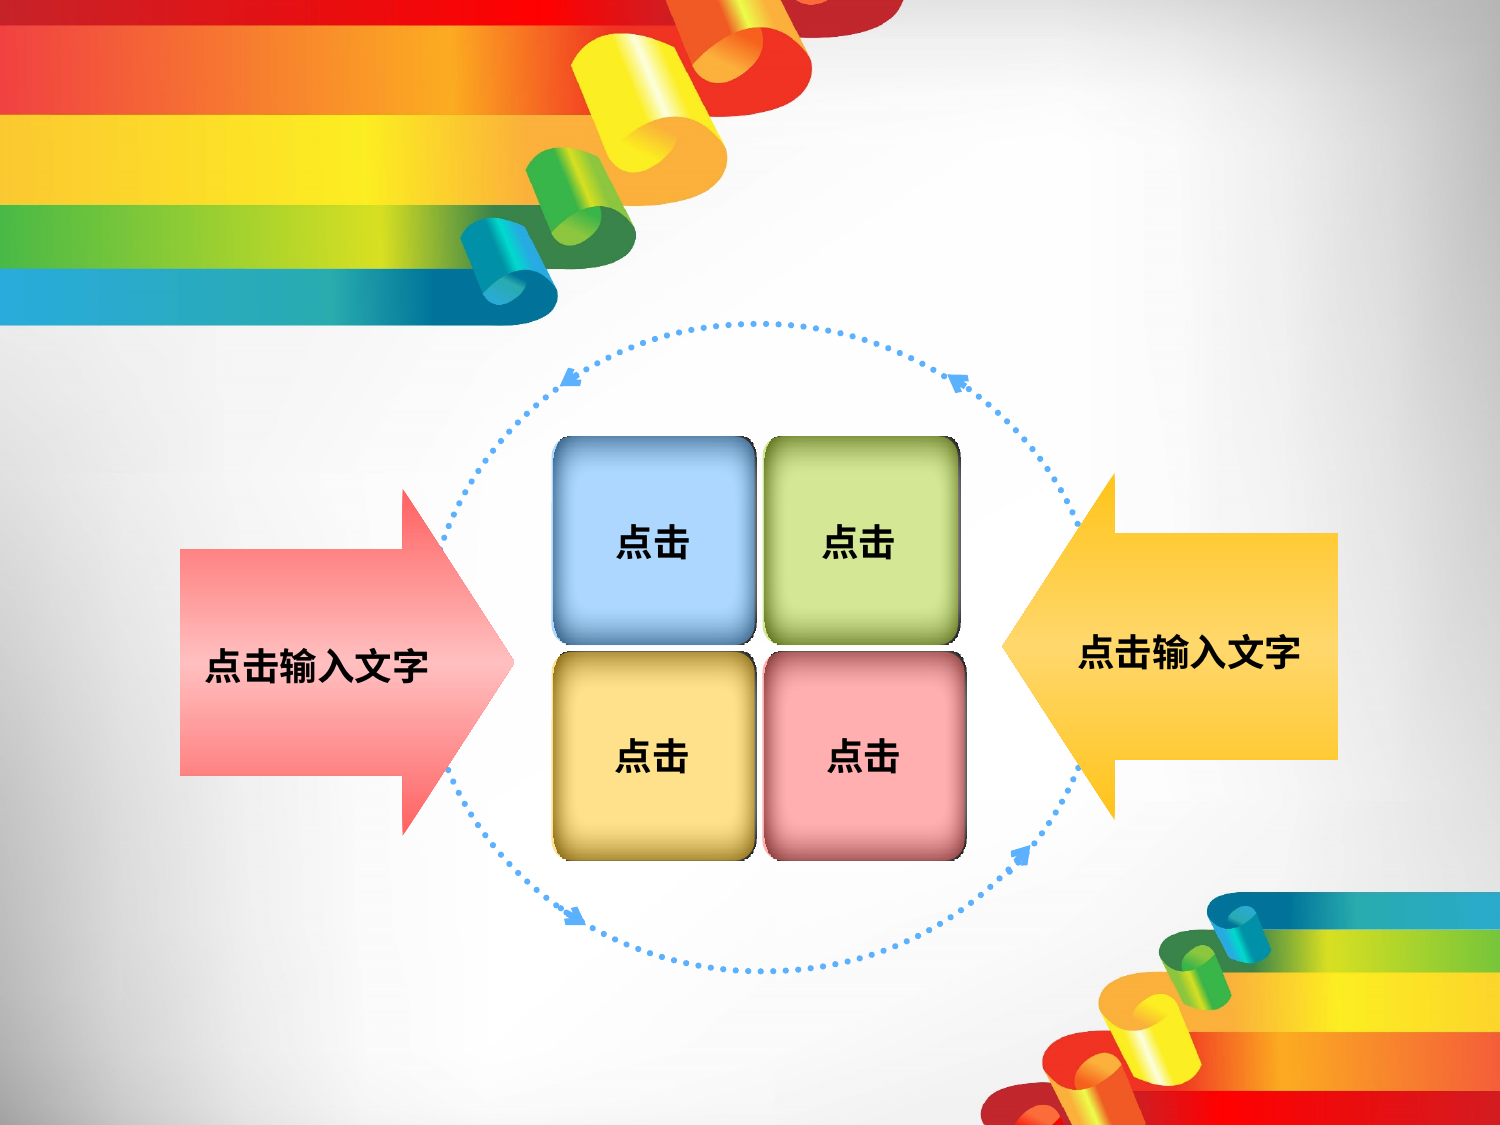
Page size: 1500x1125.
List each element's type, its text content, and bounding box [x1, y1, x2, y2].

text_box 点击输入文字 [1106, 622, 1317, 682]
picture [0, 0, 1500, 1125]
text_box [179, 488, 424, 836]
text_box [424, 323, 1106, 975]
text_box 点击输入文字 [189, 635, 424, 695]
text_box [1106, 472, 1338, 821]
